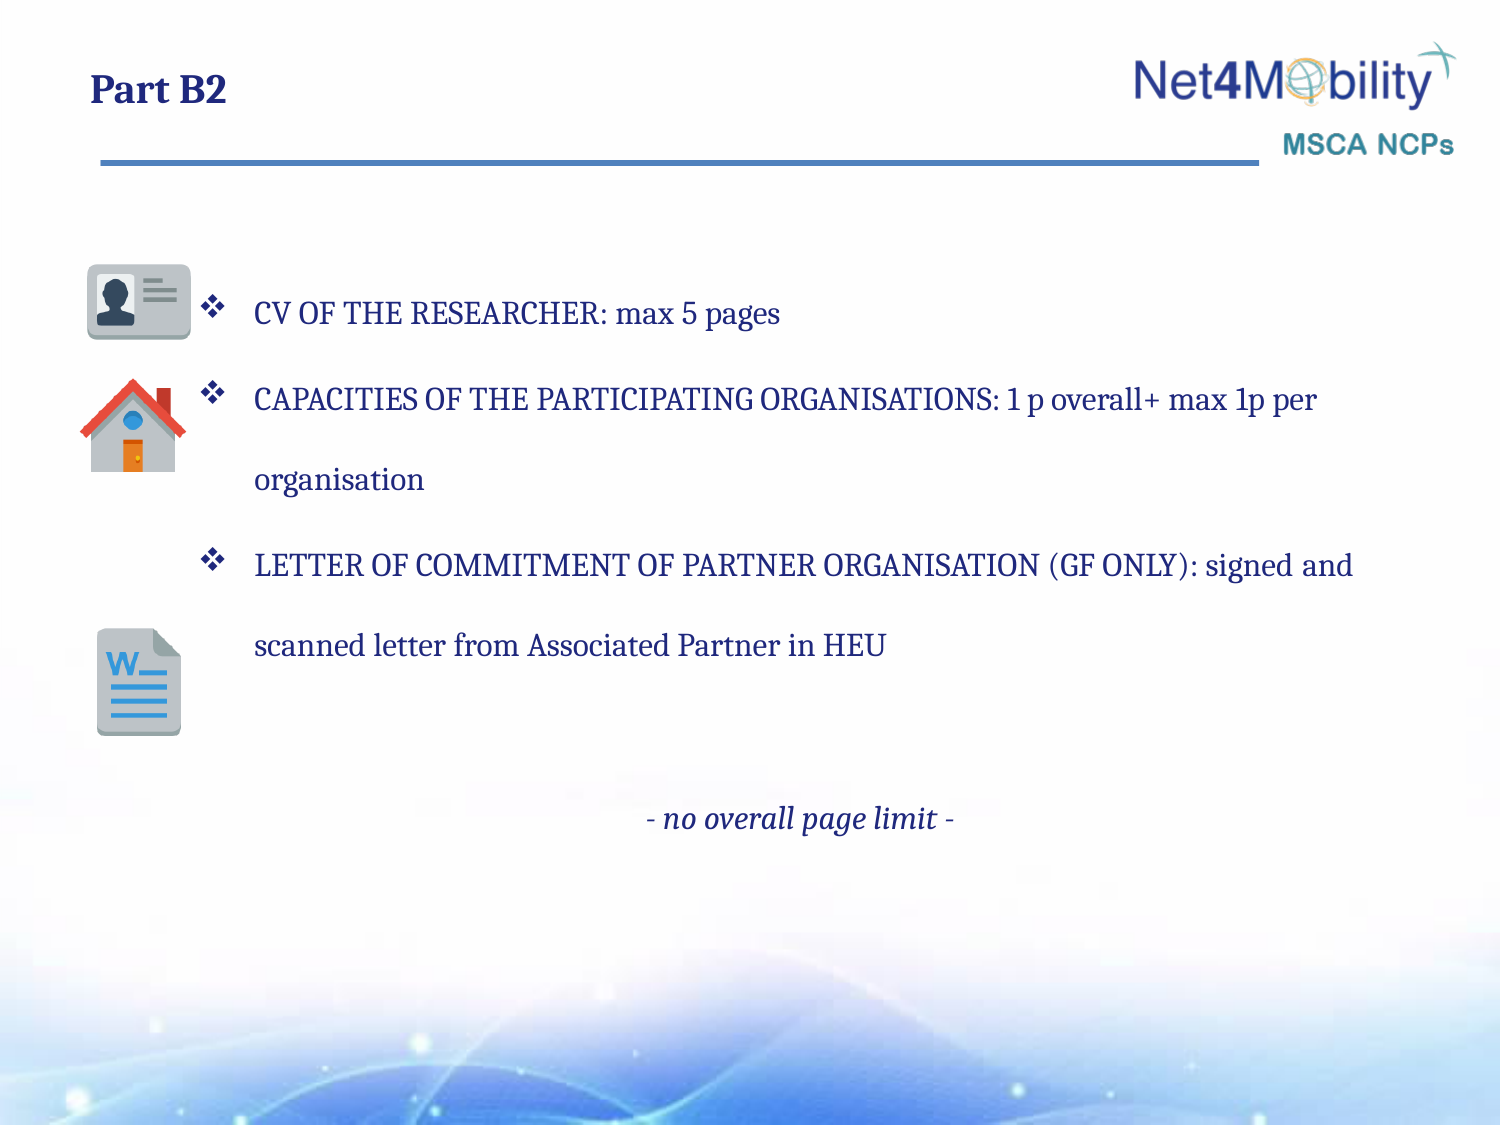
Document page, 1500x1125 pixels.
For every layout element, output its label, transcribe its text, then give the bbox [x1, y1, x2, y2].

title Part B2 [75, 30, 1093, 144]
list CV OF THE RESEARCHER: max 5 pages CAPACITIES OF THE PARTICIPATING ORGANISATIONS: 1 p overall+ max 1p per organisation LETTER OF COMMITMENT OF PARTNER ORGANISATION (GF ONLY): signed and scanned letter from Associated Partner in HEU - no overall page limit - [183, 243, 1425, 986]
picture [0, 0, 1500, 1125]
